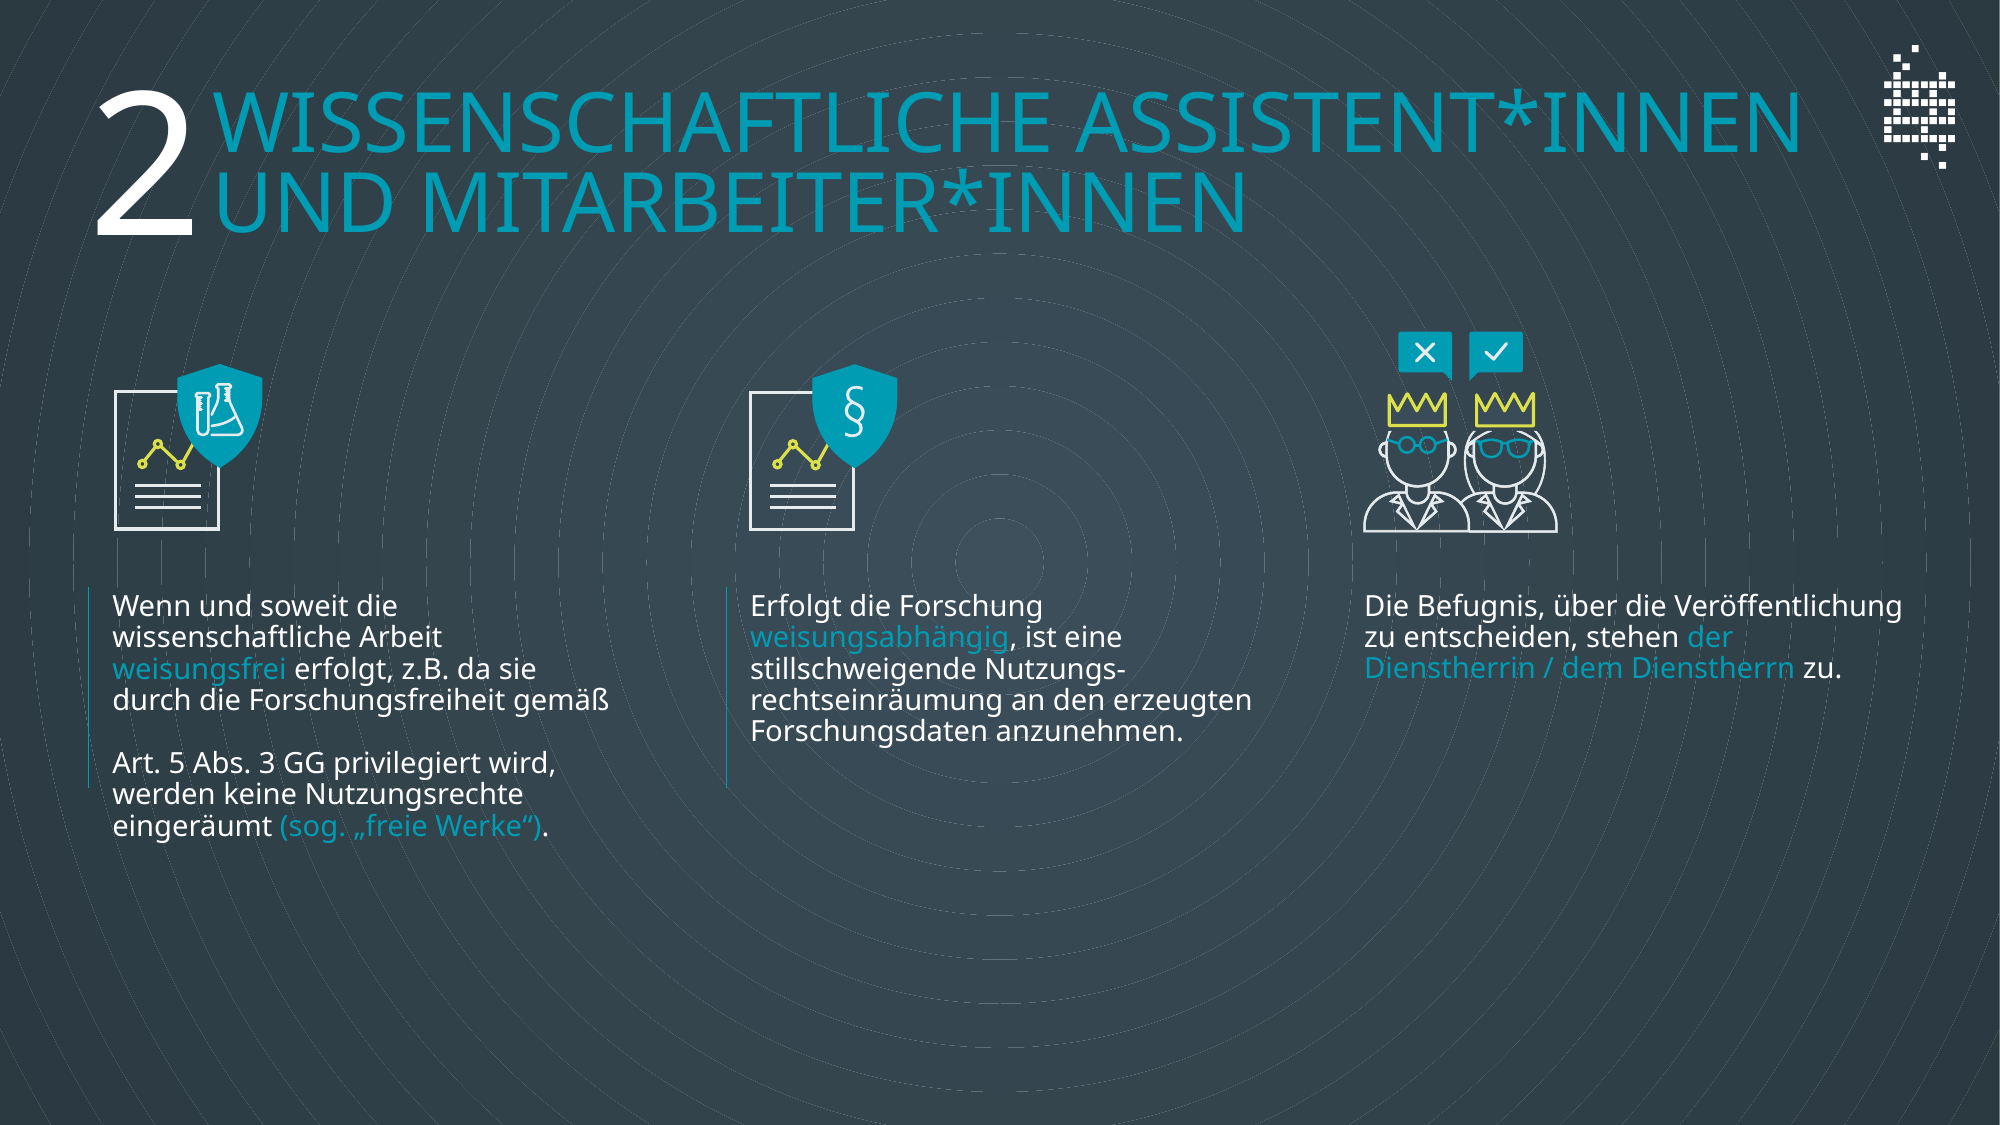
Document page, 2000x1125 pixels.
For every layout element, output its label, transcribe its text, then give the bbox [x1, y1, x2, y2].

picture [1884, 45, 1955, 169]
title Wissenschaftliche Assistent*innen und Mitarbeiter*innen [88, 88, 1911, 402]
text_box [178, 365, 260, 467]
text_box [0, 0, 2000, 1125]
list Wenn und soweit die wissenschaftliche Arbeit weisungsfrei erfolgt, z.B. da sie durch die Forschungsfreiheit gemäß Art. 5 Abs. 3 GG privilegiert wird, werden keine Nutzungsrechte eingeräumt (sog. „freie Werke“). [88, 483, 636, 985]
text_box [813, 365, 895, 467]
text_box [1466, 328, 1526, 384]
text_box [1395, 328, 1455, 384]
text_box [115, 391, 219, 529]
list Erfolgt die Forschung weisungsabhängig, ist eine stillschweigende Nutzungs-rechtseinräumung an den erzeugten Forschungsdaten anzunehmen. [726, 483, 1274, 985]
text_box 2 [88, 35, 325, 251]
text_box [750, 391, 854, 529]
text_box Die Befugnis, über die Veröffentlichung zu entscheiden, stehen der Dienstherrin / dem Dienstherrn zu. [1364, 483, 1911, 985]
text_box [1363, 393, 1558, 533]
